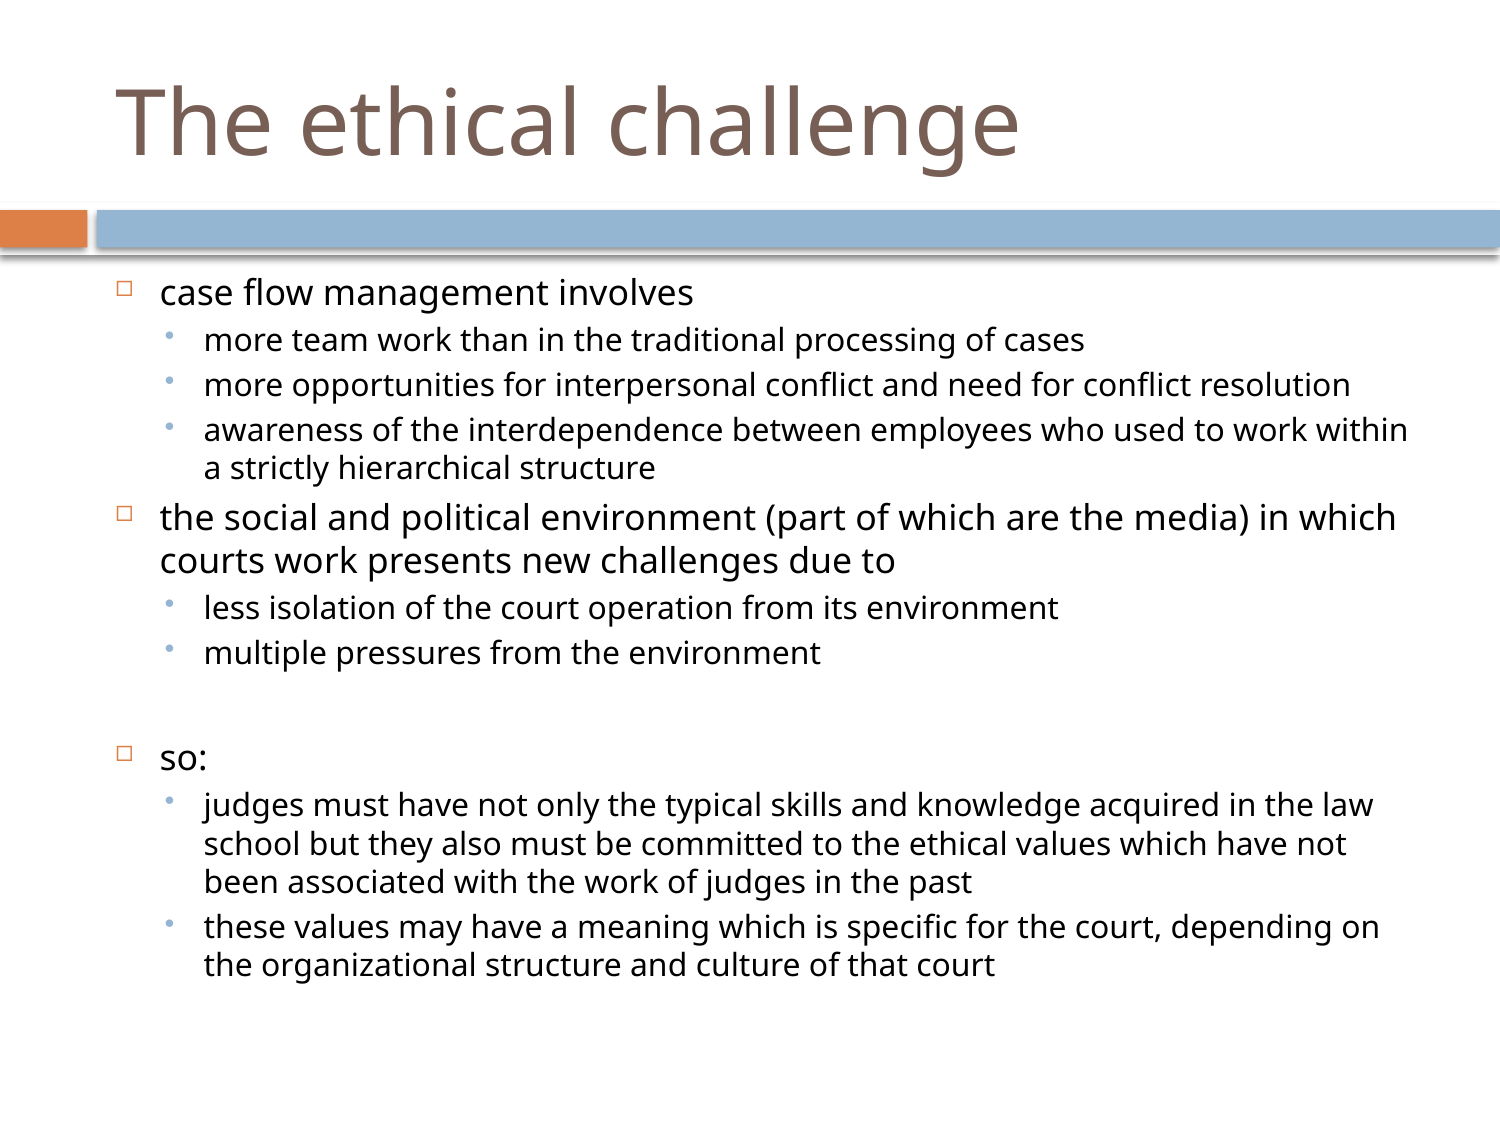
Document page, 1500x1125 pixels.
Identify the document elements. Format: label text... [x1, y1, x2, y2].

list case flow management involves more team work than in the traditional processing of cases more opportunities for interpersonal conflict and need for conflict resolution awareness of the interdependence between employees who used to work within a strictly hierarchical structure the social and political environment (part of which are the media) in which courts work presents new challenges due to less isolation of the court operation from its environment multiple pressures from the environment so: judges must have not only the typical skills and knowledge acquired in the law school but they also must be committed to the ethical values which have not been associated with the work of judges in the past these values may have a meaning which is specific for the court, depending on the organizational structure and culture of that court [100, 262, 1438, 1000]
title The ethical challenge [100, 37, 1438, 200]
